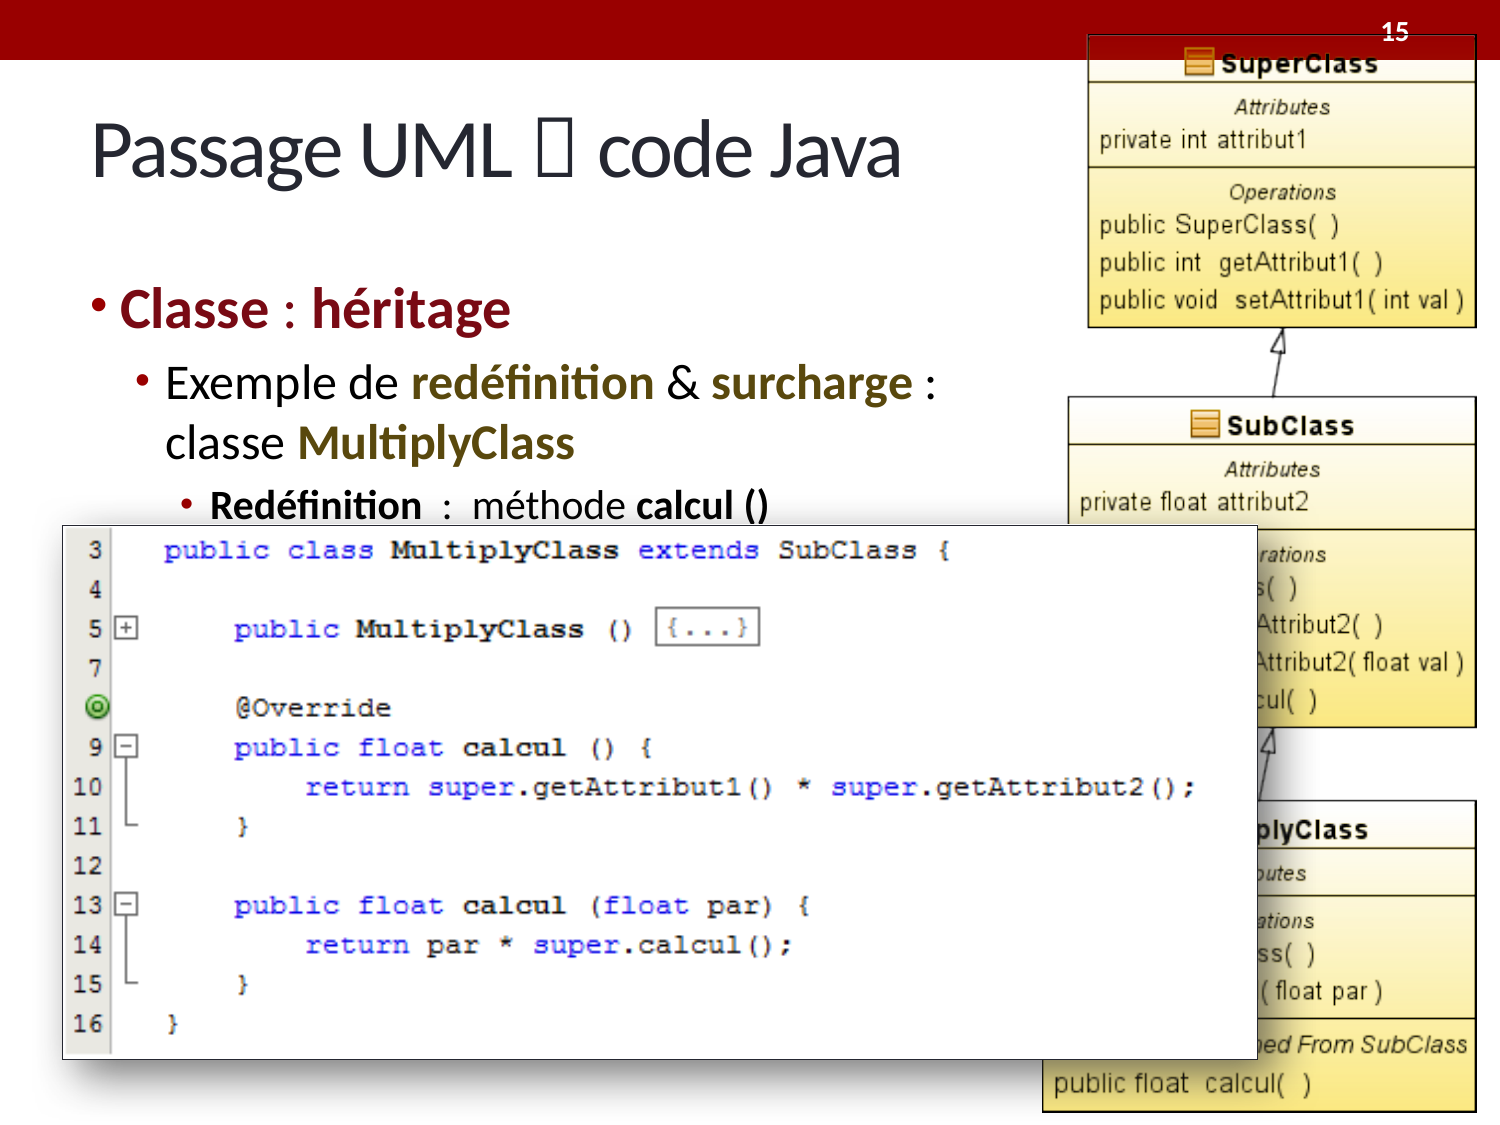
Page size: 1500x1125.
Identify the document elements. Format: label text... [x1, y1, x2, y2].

list Classe : héritage Exemple de redéfinition & surcharge : classe MultiplyClass Redéfinition : méthode calcul () Surcharge : méthode calcul(float) Polimorphisme float c = super.calcul(); float c = this.calcul(); [75, 262, 1039, 514]
slide_number 15 [1250, 3, 1425, 31]
title Passage UML  code Java [75, 62, 1039, 225]
picture [62, 34, 1477, 1113]
